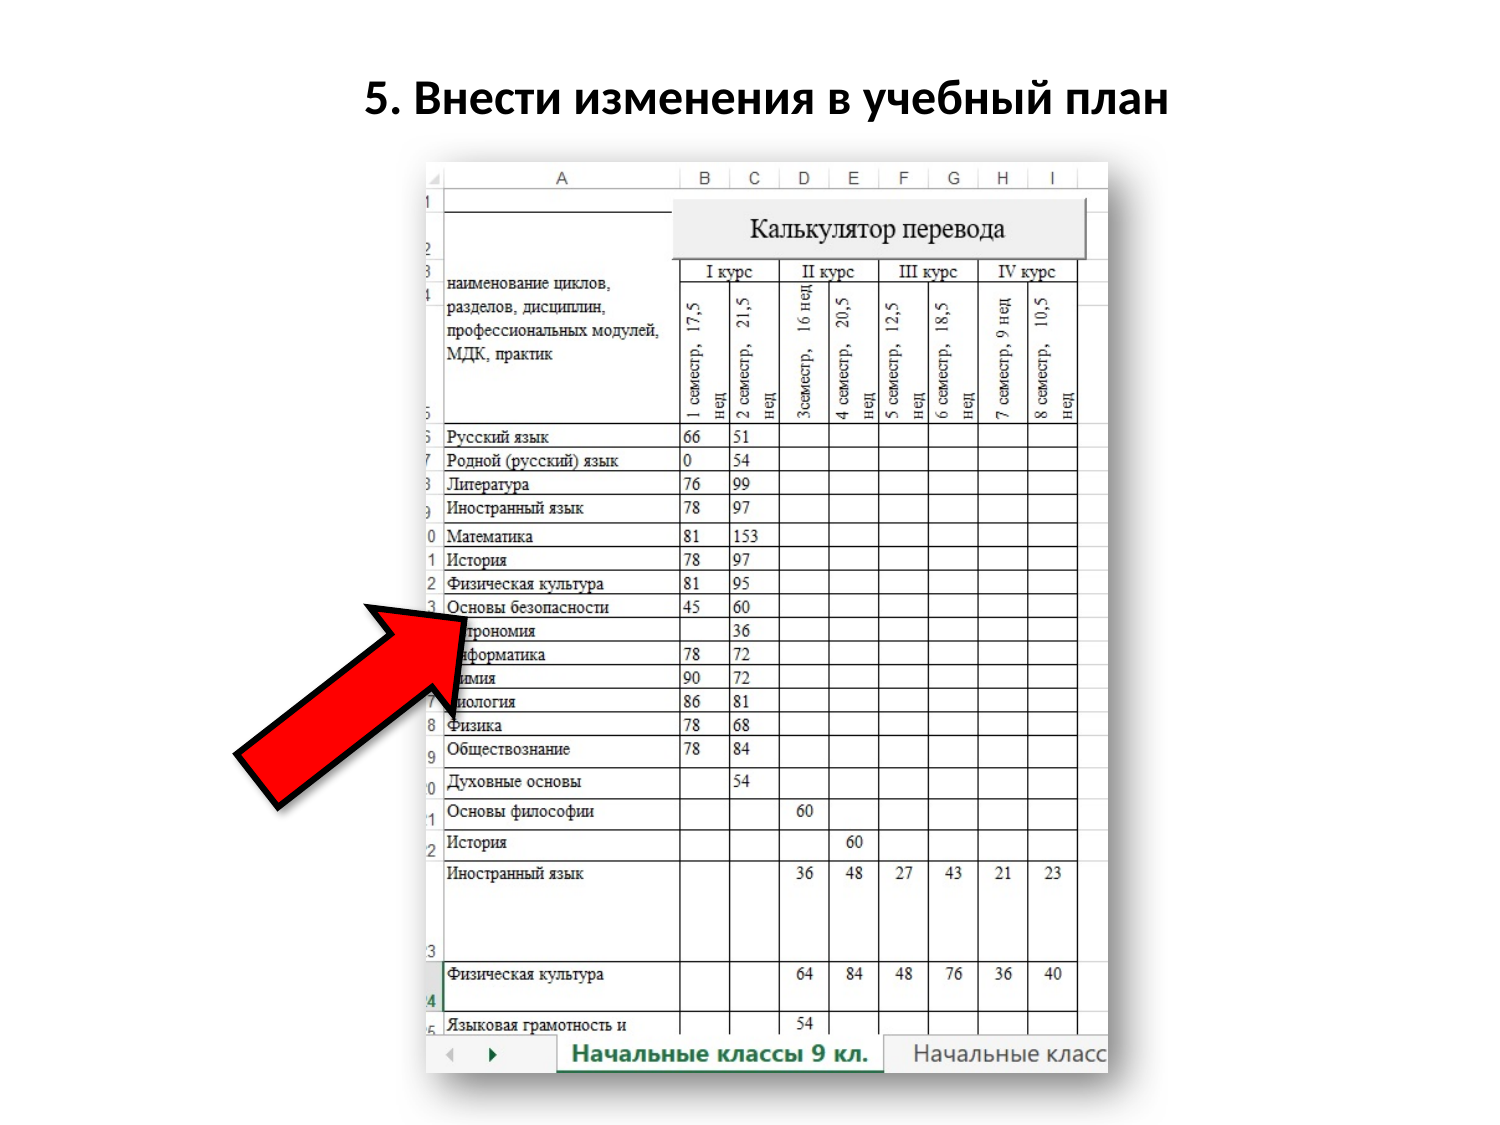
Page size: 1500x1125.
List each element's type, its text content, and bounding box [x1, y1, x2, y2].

text_box 5. Внести изменения в учебный план [324, 56, 1211, 132]
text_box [229, 162, 1108, 1073]
